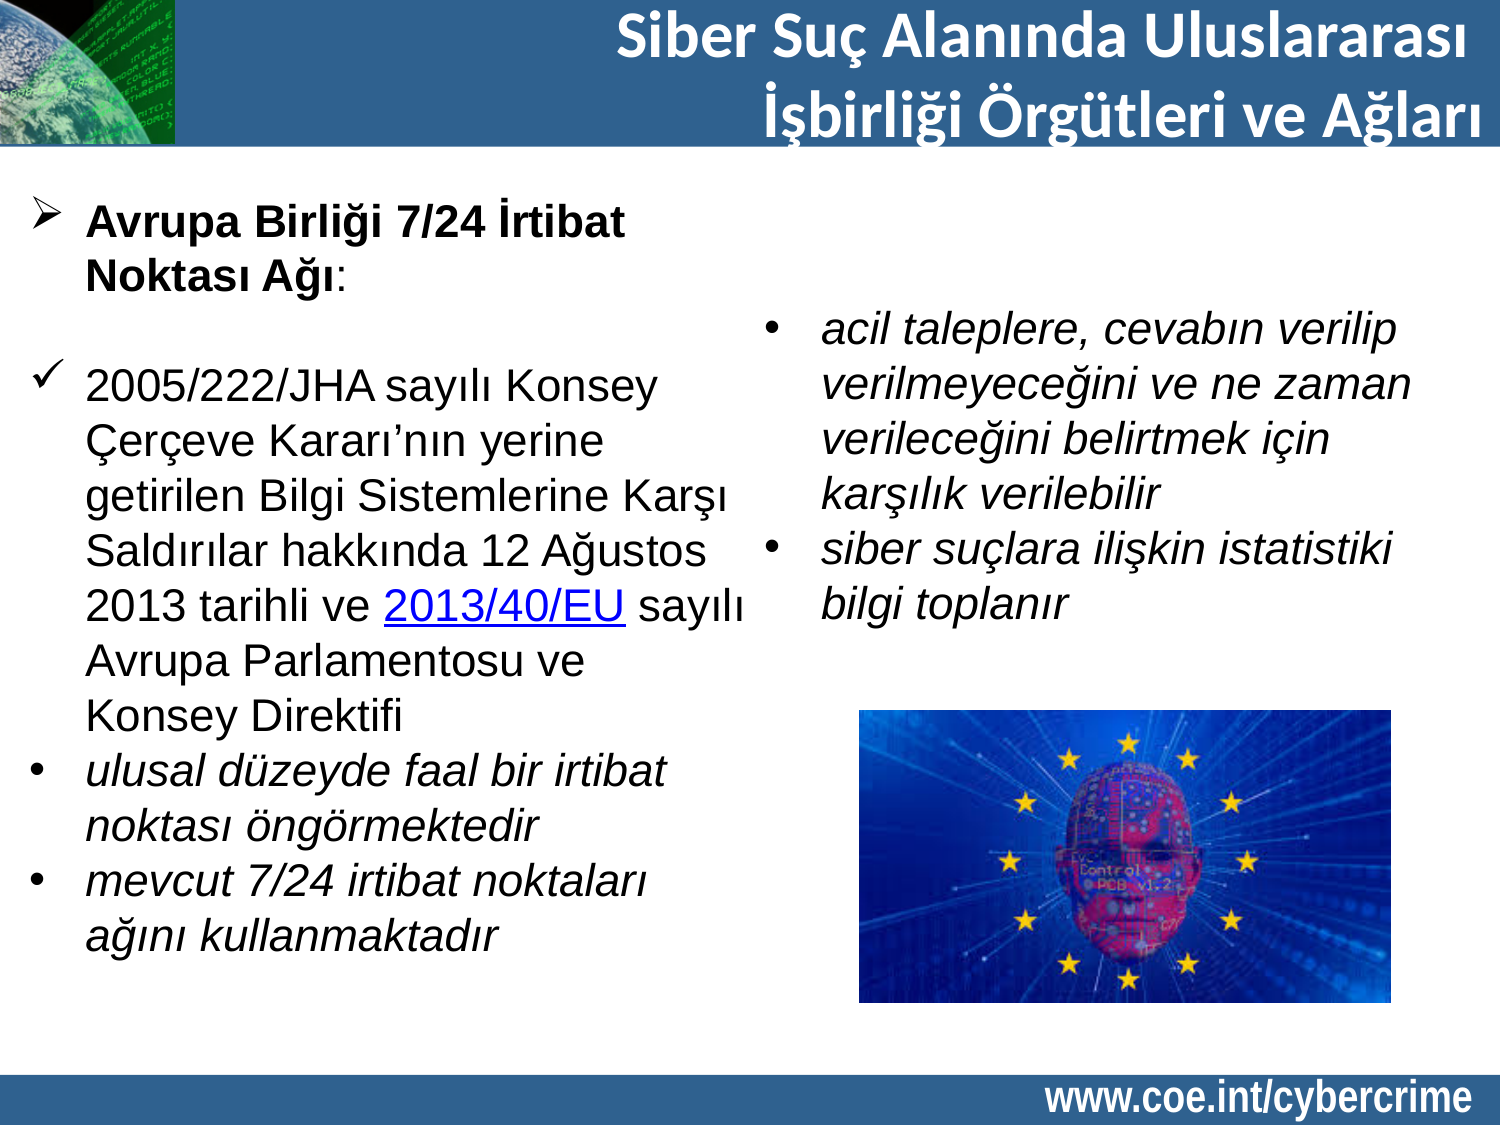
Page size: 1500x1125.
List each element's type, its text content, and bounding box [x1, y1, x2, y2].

text_box Siber Suç Alanında Uluslararası İşbirliği Örgütleri ve Ağları [177, 0, 1500, 149]
picture [0, 0, 175, 144]
text_box [0, 1073, 1030, 1125]
text_box www.coe.int/cybercrime [1030, 1059, 1500, 1125]
picture [859, 710, 1391, 1003]
text_box acil taleplere, cevabın verilip verilmeyeceğini ve ne zaman verileceğini belirtmek için karşılık verilebilir siber suçlara ilişkin istatistiki bilgi toplanır [749, 291, 1500, 636]
text_box Avrupa Birliği 7/24 İrtibat Noktası Ağı: 2005/222/JHA sayılı Konsey Çerçeve Kararı’nın yerine getirilen Bilgi Sistemlerine Karşı Saldırılar hakkında 12 Ağustos 2013 tarihli ve 2013/40/EU sayılı Avrupa Parlamentosu ve Konsey Direktifi ulusal düzeyde faal bir irtibat noktası öngörmektedir mevcut 7/24 irtibat noktaları ağını kullanmaktadır [14, 183, 765, 1024]
